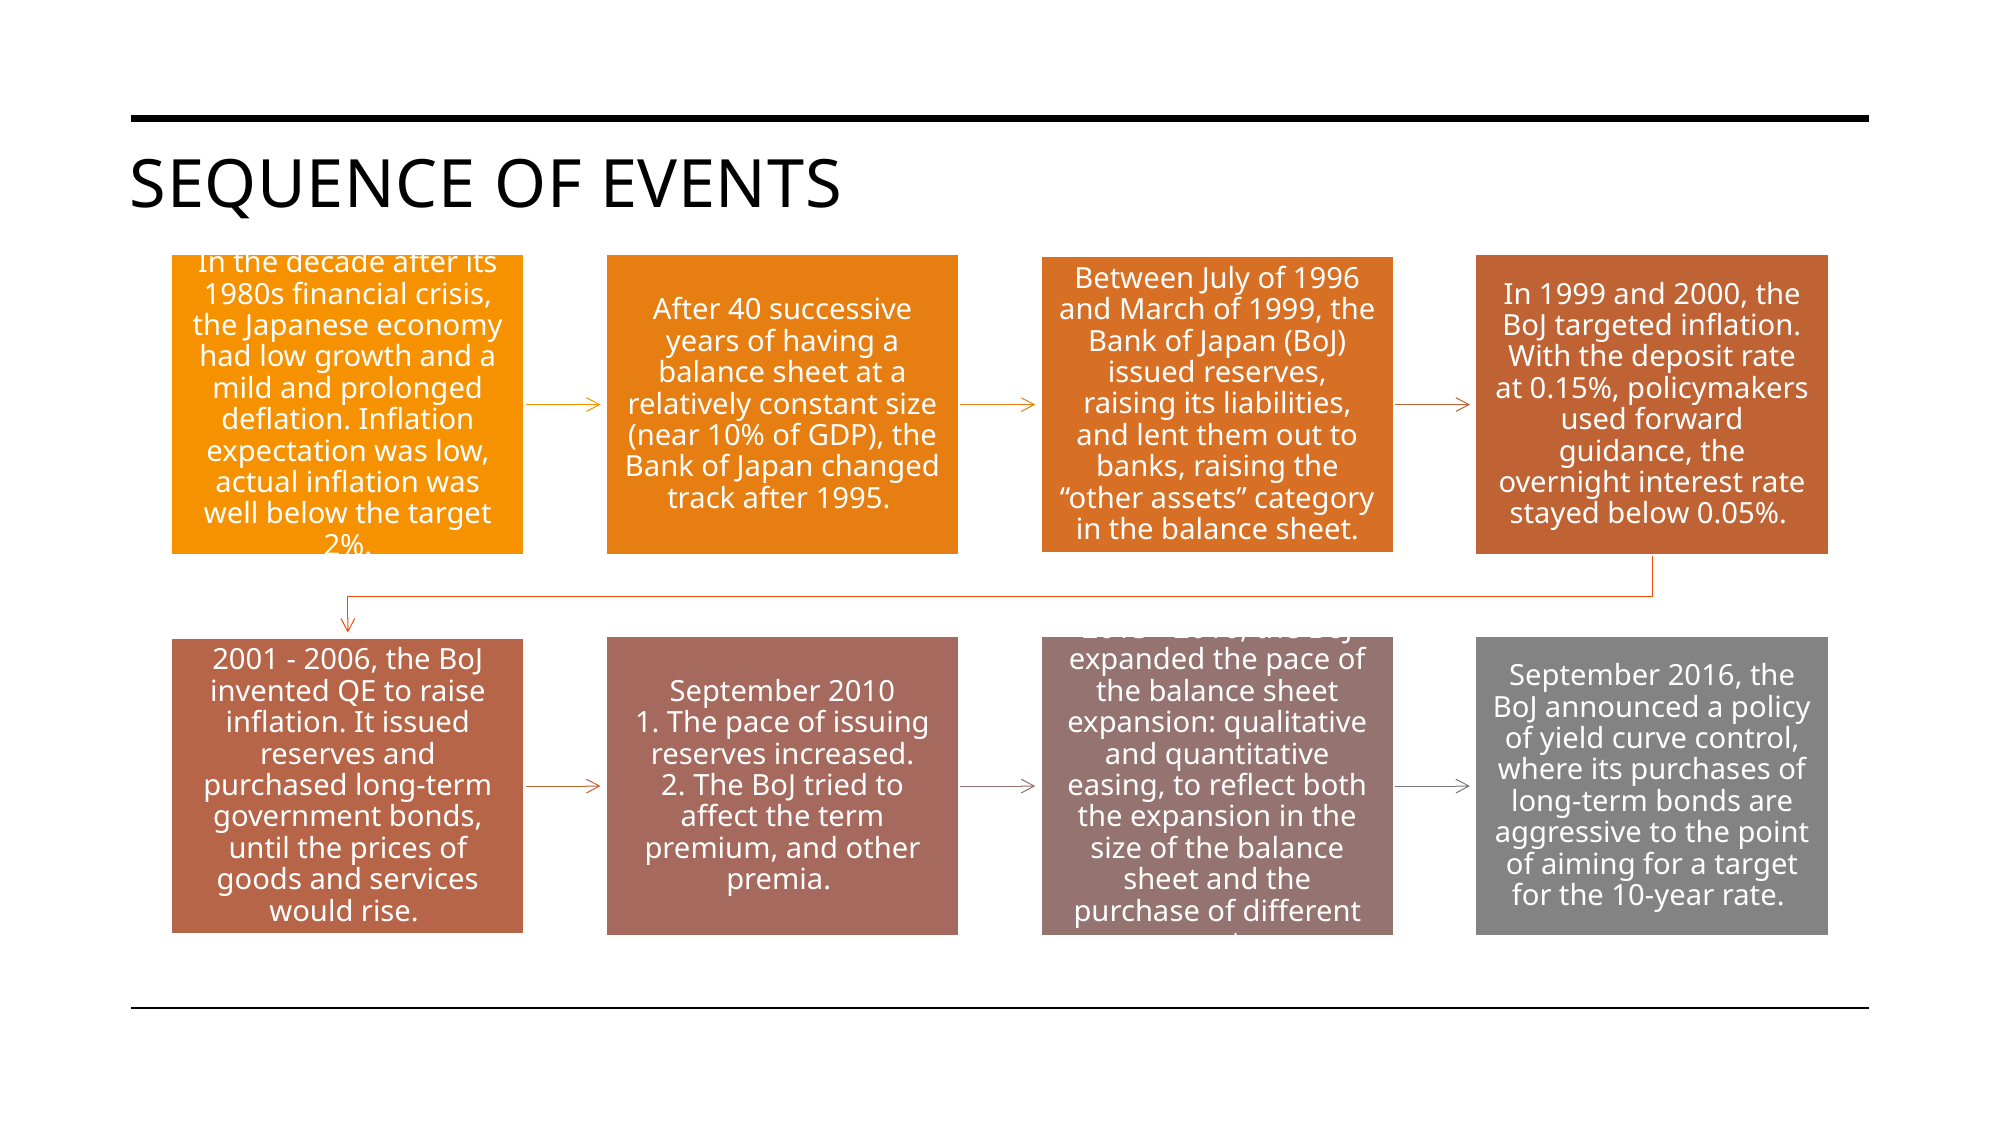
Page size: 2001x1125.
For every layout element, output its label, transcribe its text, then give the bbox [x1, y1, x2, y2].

text_box Sequence of events [114, 133, 1869, 218]
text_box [169, 217, 1830, 973]
